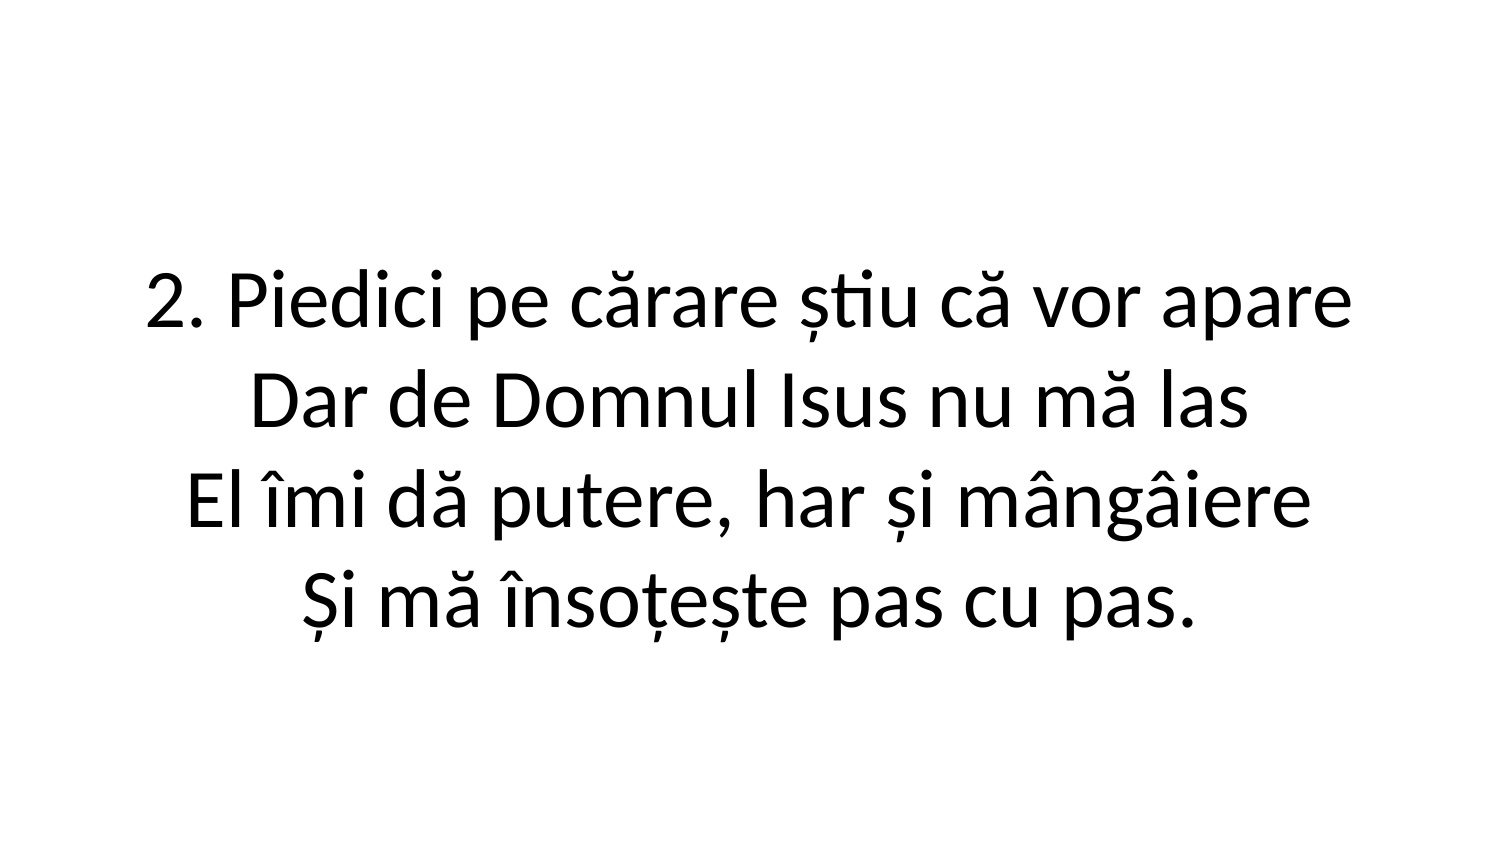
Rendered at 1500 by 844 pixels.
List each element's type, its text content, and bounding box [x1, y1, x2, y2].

text_box 2. Piedici pe cărare știu că vor apare Dar de Domnul Isus nu mă las El îmi dă putere, har și mângâiere Și mă însoțește pas cu pas. [129, 192, 1371, 652]
